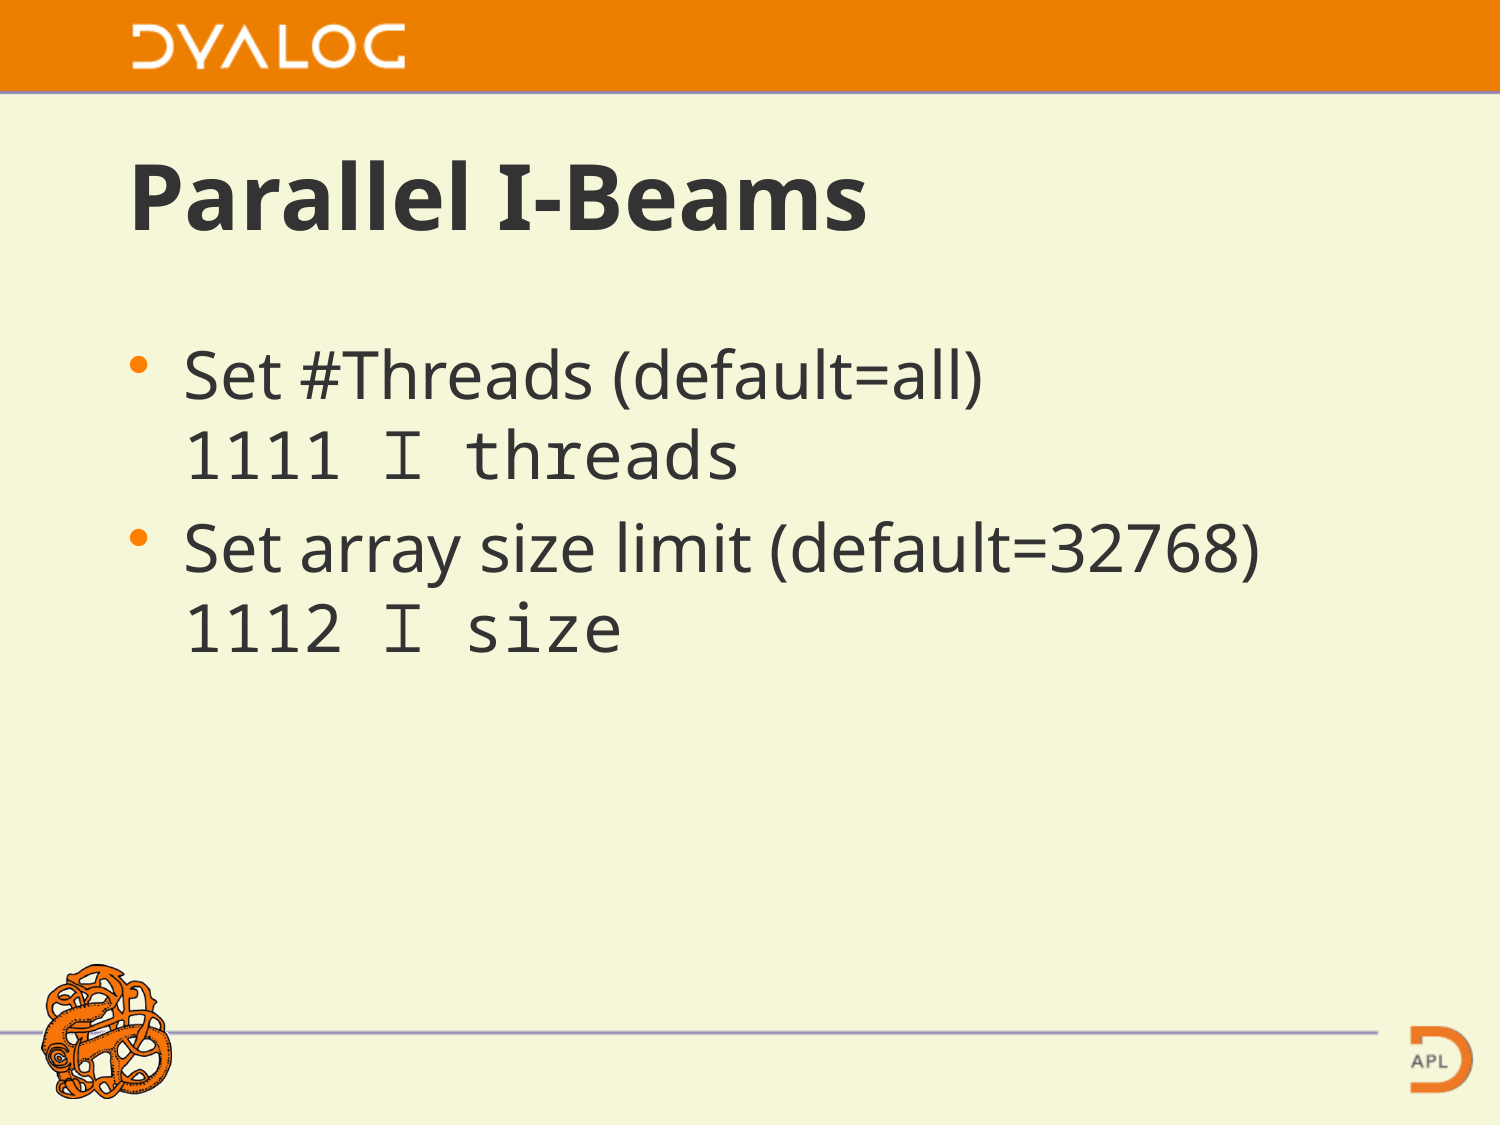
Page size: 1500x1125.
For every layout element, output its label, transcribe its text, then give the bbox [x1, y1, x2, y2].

title Parallel I-Beams [112, 99, 1388, 288]
picture [0, 0, 1500, 1125]
list Set #Threads (default=all) 1111 ⌶ threads Set array size limit (default=32768) 1112 ⌶ size [112, 324, 1388, 1000]
